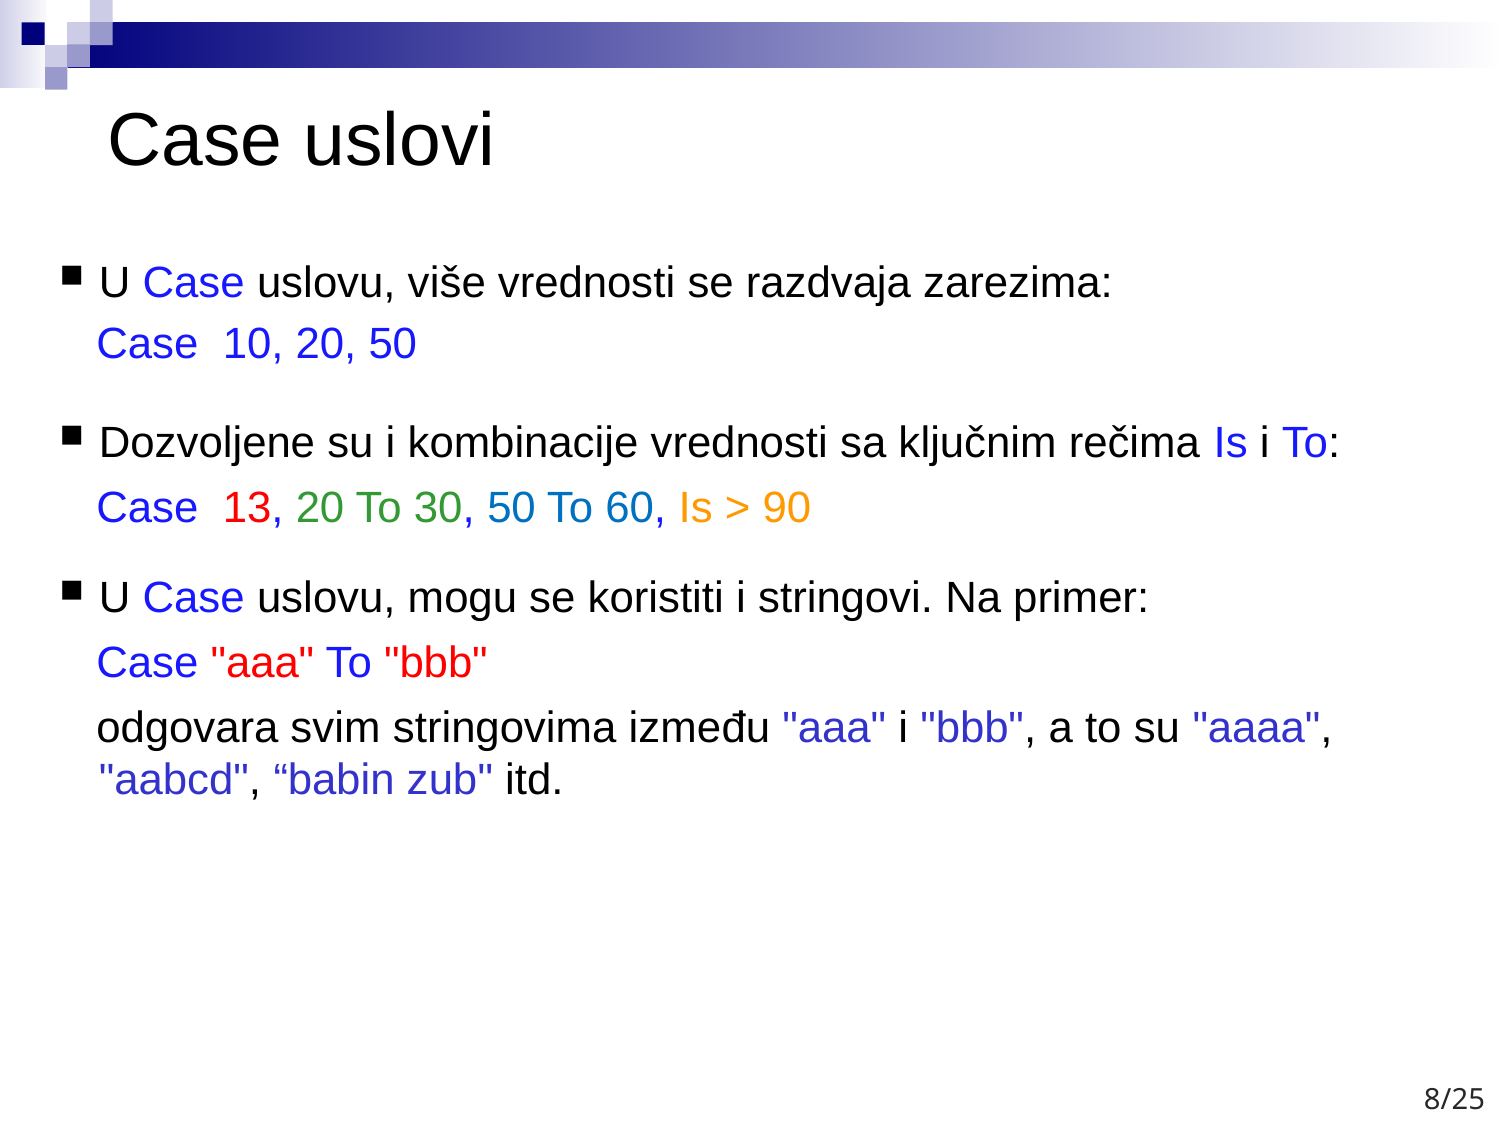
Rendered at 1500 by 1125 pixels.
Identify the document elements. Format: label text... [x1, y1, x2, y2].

text_box 8/25 [1374, 1072, 1500, 1123]
title Case uslovi [92, 75, 528, 197]
list U Case uslovu, više vrednosti se razdvaja zarezima: Case 10, 20, 50 Dozvoljene su i kombinacije vrednosti sa ključnim rečima Is i To: Case 13, 20 To 30, 50 To 60, Is > 90 U Case uslovu, mogu se koristiti i stringovi. Na primer: Case "aaa" To "bbb" odgovara svim stringovima između "aaa" i "bbb", a to su "aaaa", "aabcd", “babin zub" itd. [50, 246, 1418, 797]
